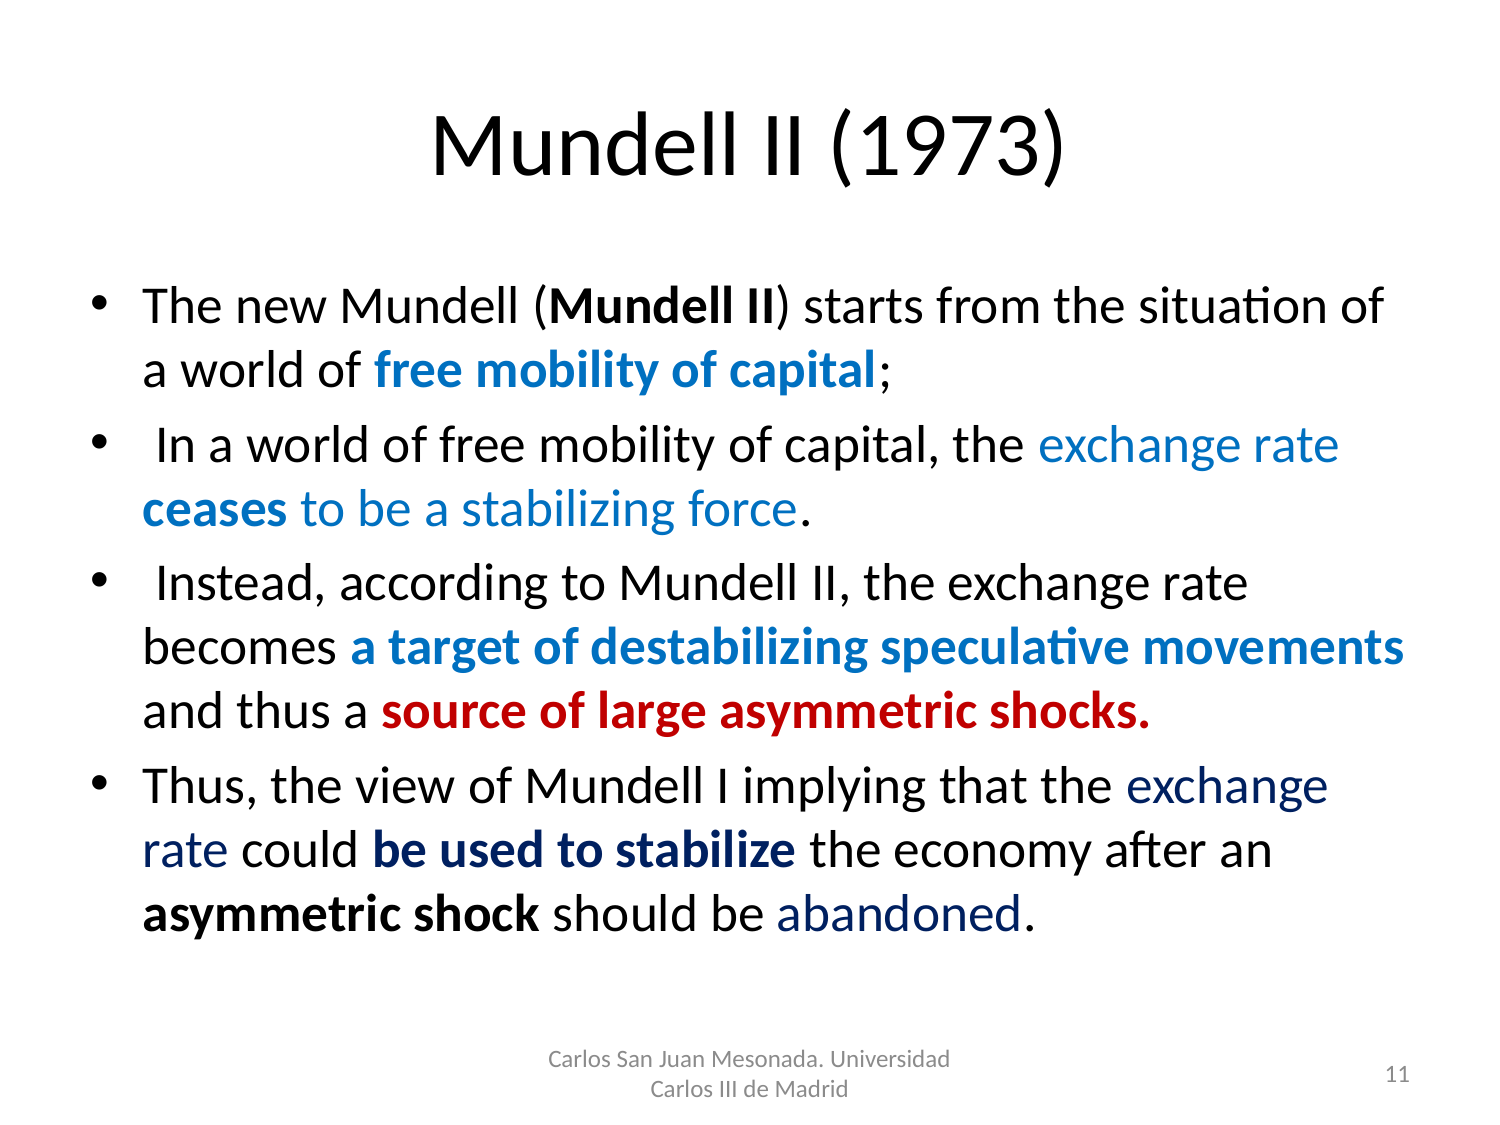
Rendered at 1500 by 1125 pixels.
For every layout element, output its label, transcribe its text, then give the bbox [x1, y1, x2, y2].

footer Carlos San Juan Mesonada. Universidad Carlos III de Madrid [512, 1042, 988, 1103]
slide_number 11 [1074, 1042, 1425, 1103]
title Mundell II (1973) [74, 44, 1426, 233]
list The new Mundell (Mundell II) starts from the situation of a world of free mobility of capital; In a world of free mobility of capital, the exchange rate ceases to be a stabilizing force. Instead, according to Mundell II, the exchange rate becomes a target of destabilizing speculative movements and thus a source of large asymmetric shocks. Thus, the view of Mundell I implying that the exchange rate could be used to stabilize the economy after an asymmetric shock should be abandoned. [74, 262, 1426, 1006]
